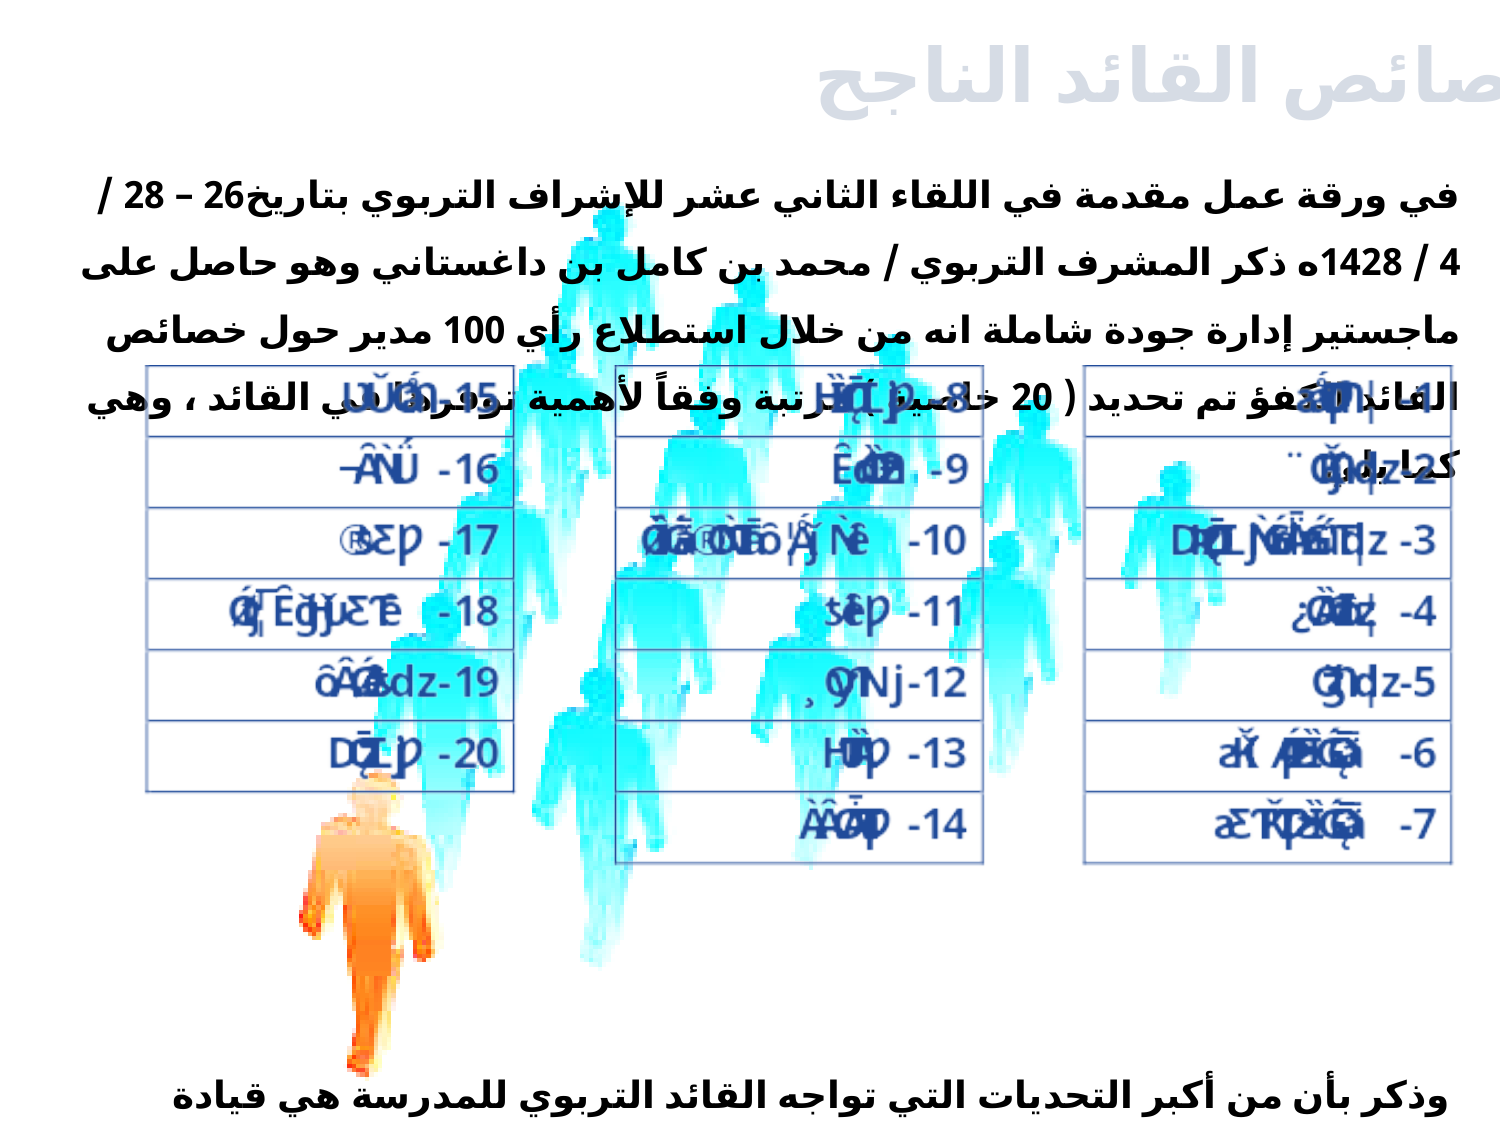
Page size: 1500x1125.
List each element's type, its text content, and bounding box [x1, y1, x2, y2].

picture [74, 167, 1488, 1108]
text_box في ورقة عمل مقدمة في اللقاء الثاني عشر للإشراف التربوي بتاريخ26 – 28 / 4 / 1428ه ذكر المشرف التربوي / محمد بن كامل بن داغستاني وهو حاصل على ماجستير إدارة جودة شاملة انه من خلال استطلاع رأي 100 مدير حول خصائص القائد الكفؤ تم تحديد ( 20 خاصية ) مرتبة وفقاً لأهمية توفرها في القائد ، وهي كما يلي وذكر بأن من أكبر التحديات التي تواجه القائد التربوي للمدرسة هي قيادة منسوبي المدرسة نحو التغيير والتوجه إلى الجودة الشاملة ، فالنفس الإنسانية تأبى التغيير وتظل متمسكة بما ألفته من ممارسات وذلك ليس خوفاً من التغيير [57, 140, 1476, 1125]
text_box خصائص القائد الناجح [799, 19, 1500, 125]
